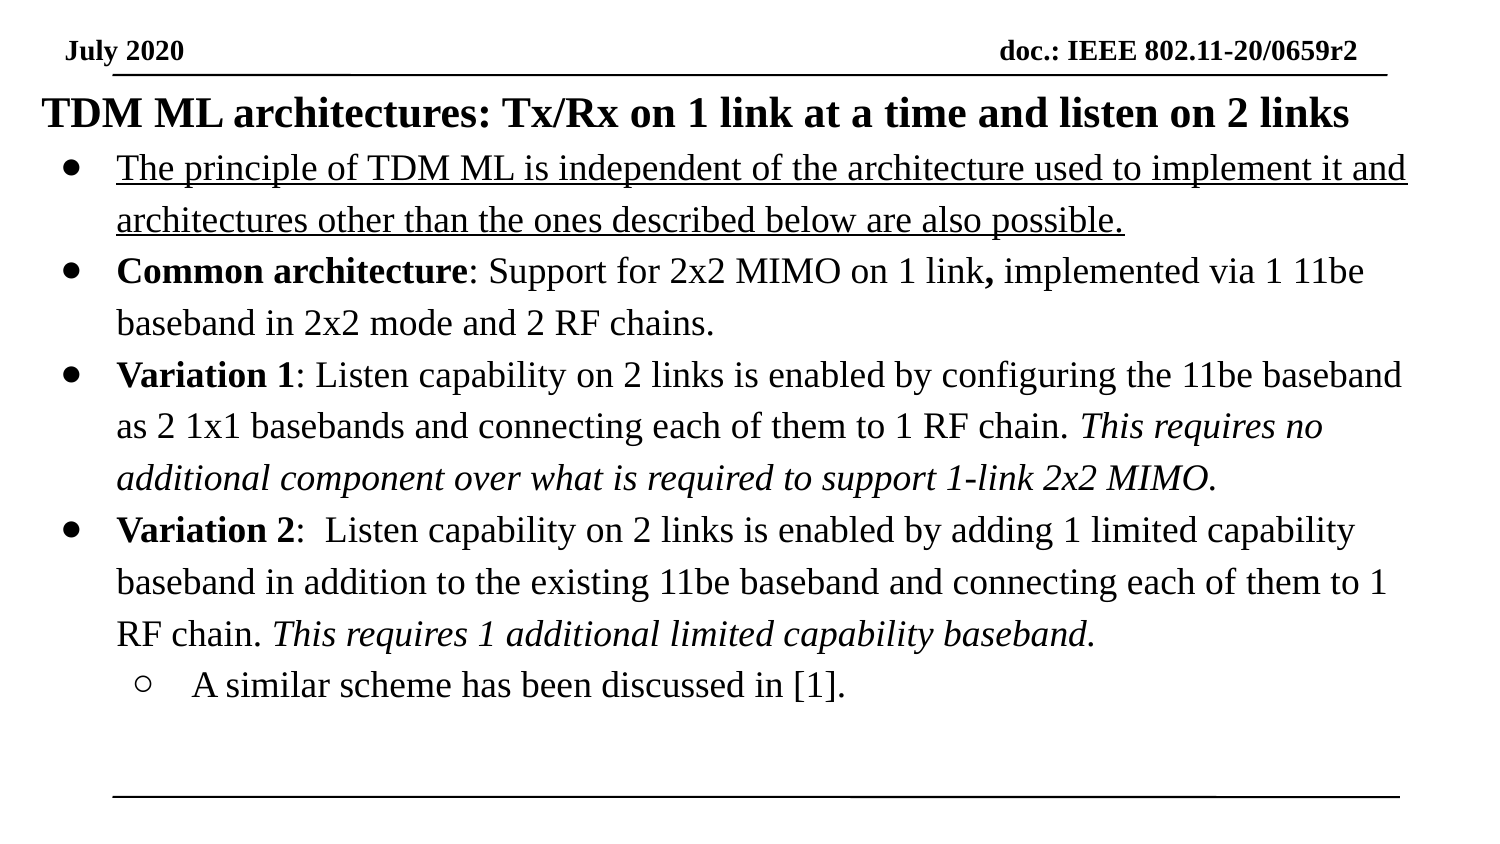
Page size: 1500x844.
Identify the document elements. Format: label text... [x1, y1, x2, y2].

list TDM ML architectures: Tx/Rx on 1 link at a time and listen on 2 links The principle of TDM ML is independent of the architecture used to implement it and architectures other than the ones described below are also possible. Common architecture: Support for 2x2 MIMO on 1 link, implemented via 1 11be baseband in 2x2 mode and 2 RF chains. Variation 1: Listen capability on 2 links is enabled by configuring the 11be baseband as 2 1x1 basebands and connecting each of them to 1 RF chain. This requires no additional component over what is required to support 1-link 2x2 MIMO. Variation 2: Listen capability on 2 links is enabled by adding 1 limited capability baseband in addition to the existing 11be baseband and connecting each of them to 1 RF chain. This requires 1 additional limited capability baseband. A similar scheme has been discussed in [1]. [29, 70, 1456, 789]
